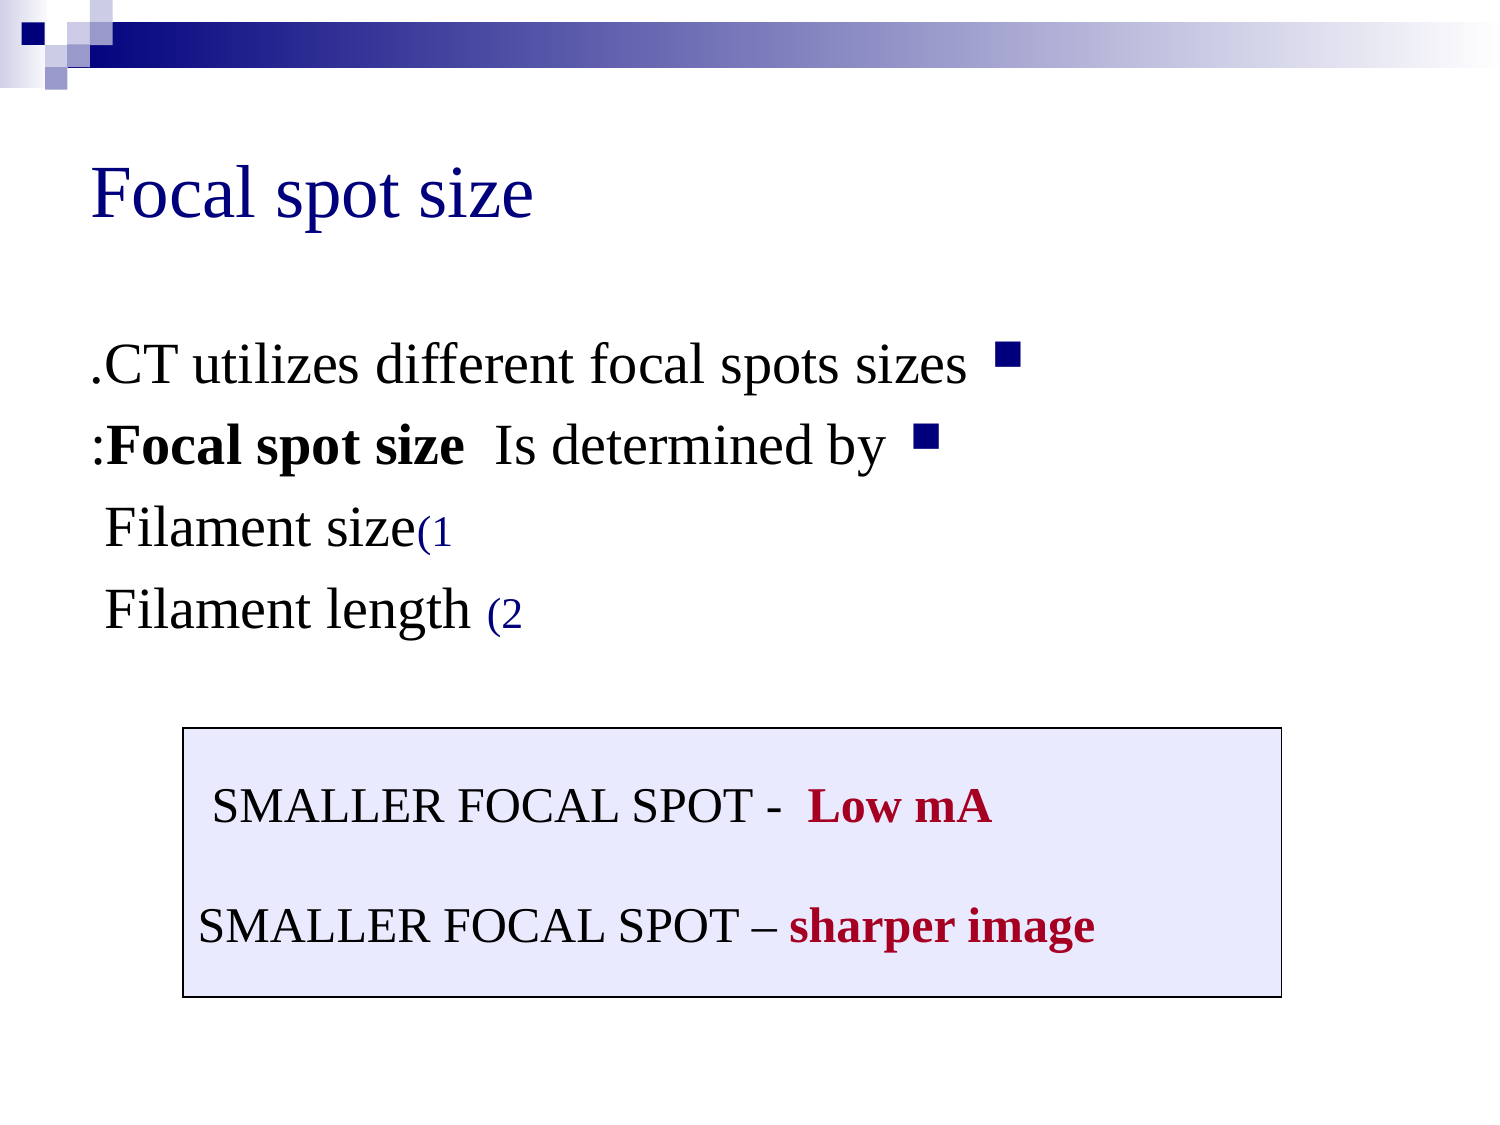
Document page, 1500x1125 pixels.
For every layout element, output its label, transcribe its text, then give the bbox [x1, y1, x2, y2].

title Focal spot size [74, 74, 1426, 301]
text_box SMALLER FOCAL SPOT - Low mA SMALLER FOCAL SPOT – sharper image [182, 727, 1282, 998]
list CT utilizes different focal spots sizes. Focal spot size Is determined by: Filament size Filament length [74, 317, 1426, 1038]
